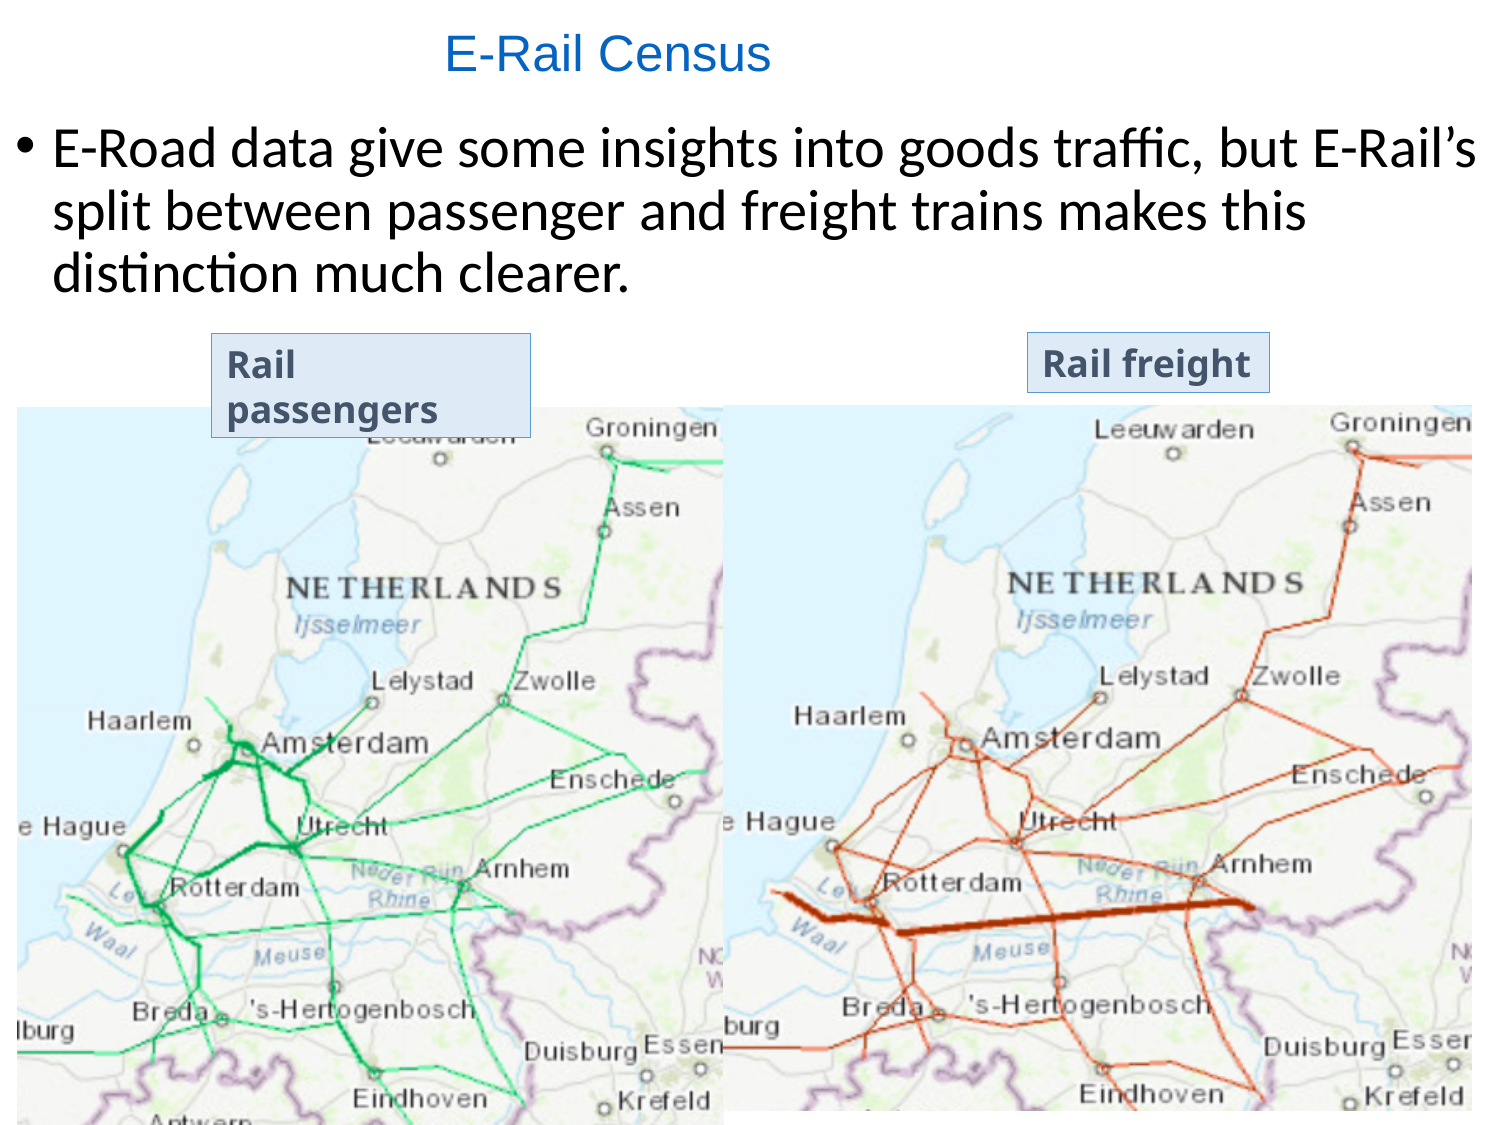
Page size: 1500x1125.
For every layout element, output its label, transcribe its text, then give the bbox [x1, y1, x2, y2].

picture [17, 405, 1472, 1125]
text_box Rail passengers [211, 333, 531, 407]
text_box E-Rail Census [112, 19, 1105, 90]
list E-Road data give some insights into goods traffic, but E-Rail’s split between passenger and freight trains makes this distinction much clearer. [0, 109, 1500, 315]
text_box Rail freight [1027, 332, 1270, 393]
